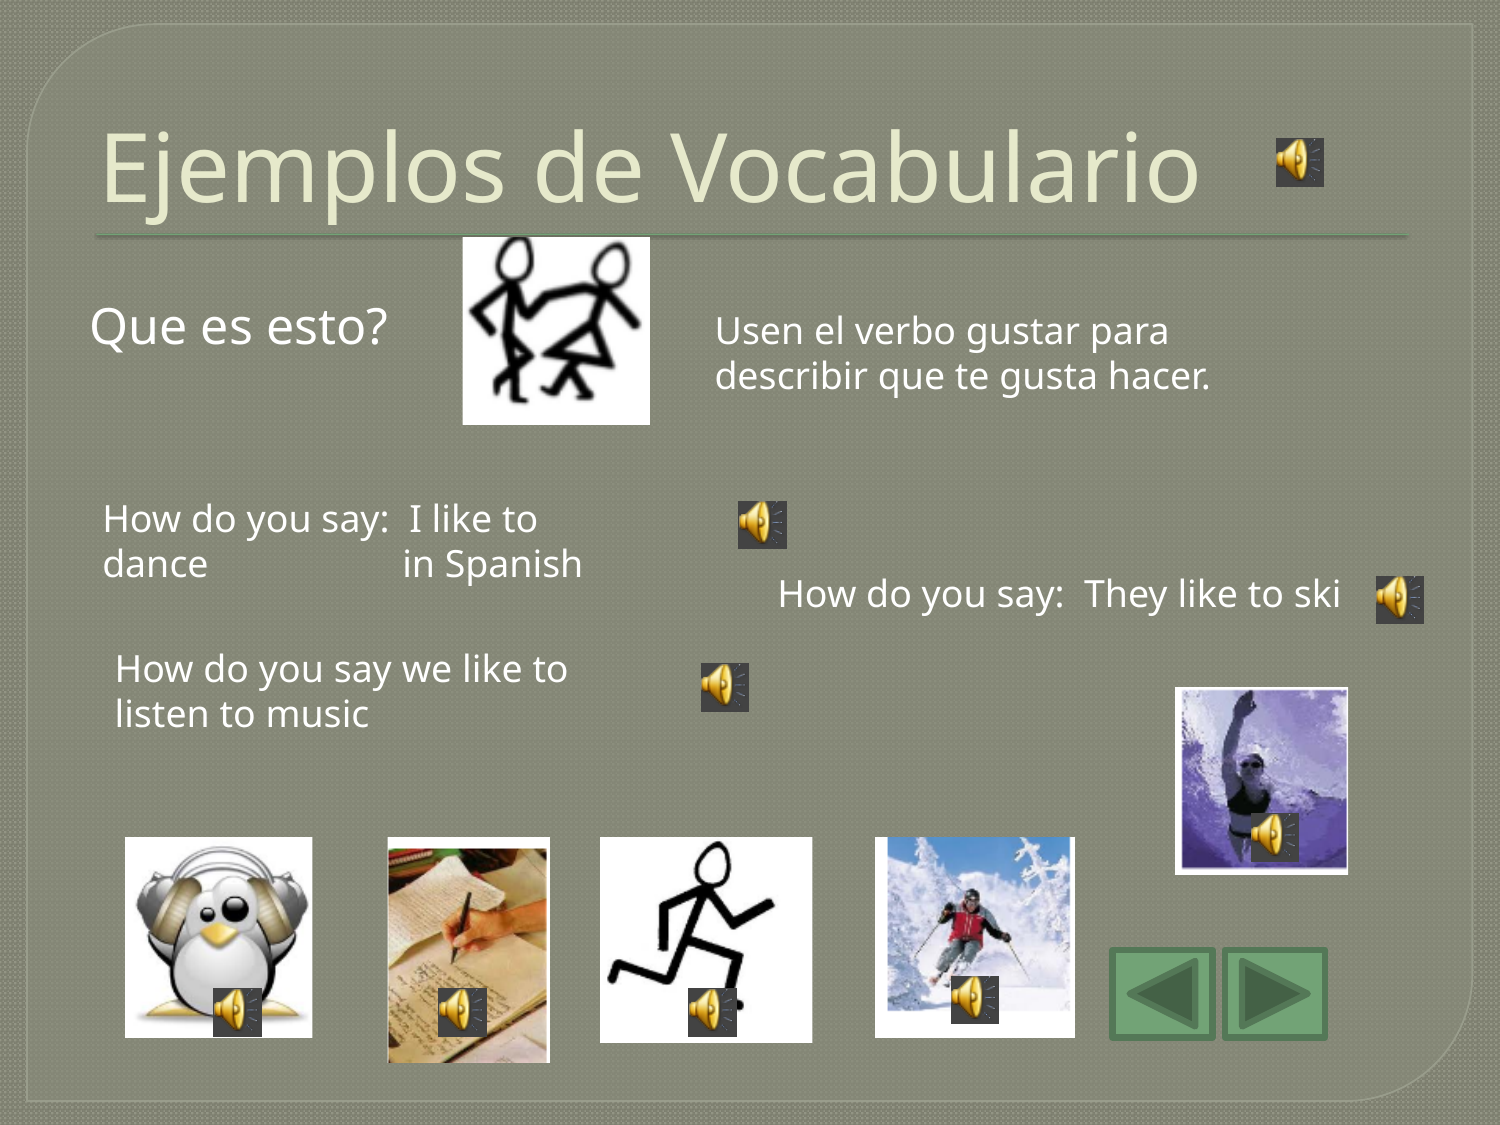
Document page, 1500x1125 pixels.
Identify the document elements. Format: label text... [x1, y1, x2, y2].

picture [874, 837, 1076, 1038]
picture [124, 837, 313, 1038]
picture [1174, 687, 1349, 876]
text_box [1222, 947, 1328, 1041]
text_box Usen el verbo gustar para describir que te gusta hacer. [699, 299, 1288, 405]
text_box [1109, 947, 1216, 1041]
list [462, 237, 651, 426]
picture [1374, 574, 1426, 626]
picture [599, 837, 813, 1043]
text_box How do you say: I like to dance in Spanish [87, 487, 663, 593]
picture [1274, 137, 1326, 188]
text_box Que es esto? [74, 287, 455, 363]
picture [737, 499, 788, 551]
text_box How do you say: They like to ski [762, 562, 1363, 623]
picture [699, 662, 751, 713]
picture [387, 837, 551, 1063]
title Ejemplos de Vocabulario [75, 41, 1425, 230]
text_box How do you say we like to listen to music [99, 637, 613, 743]
